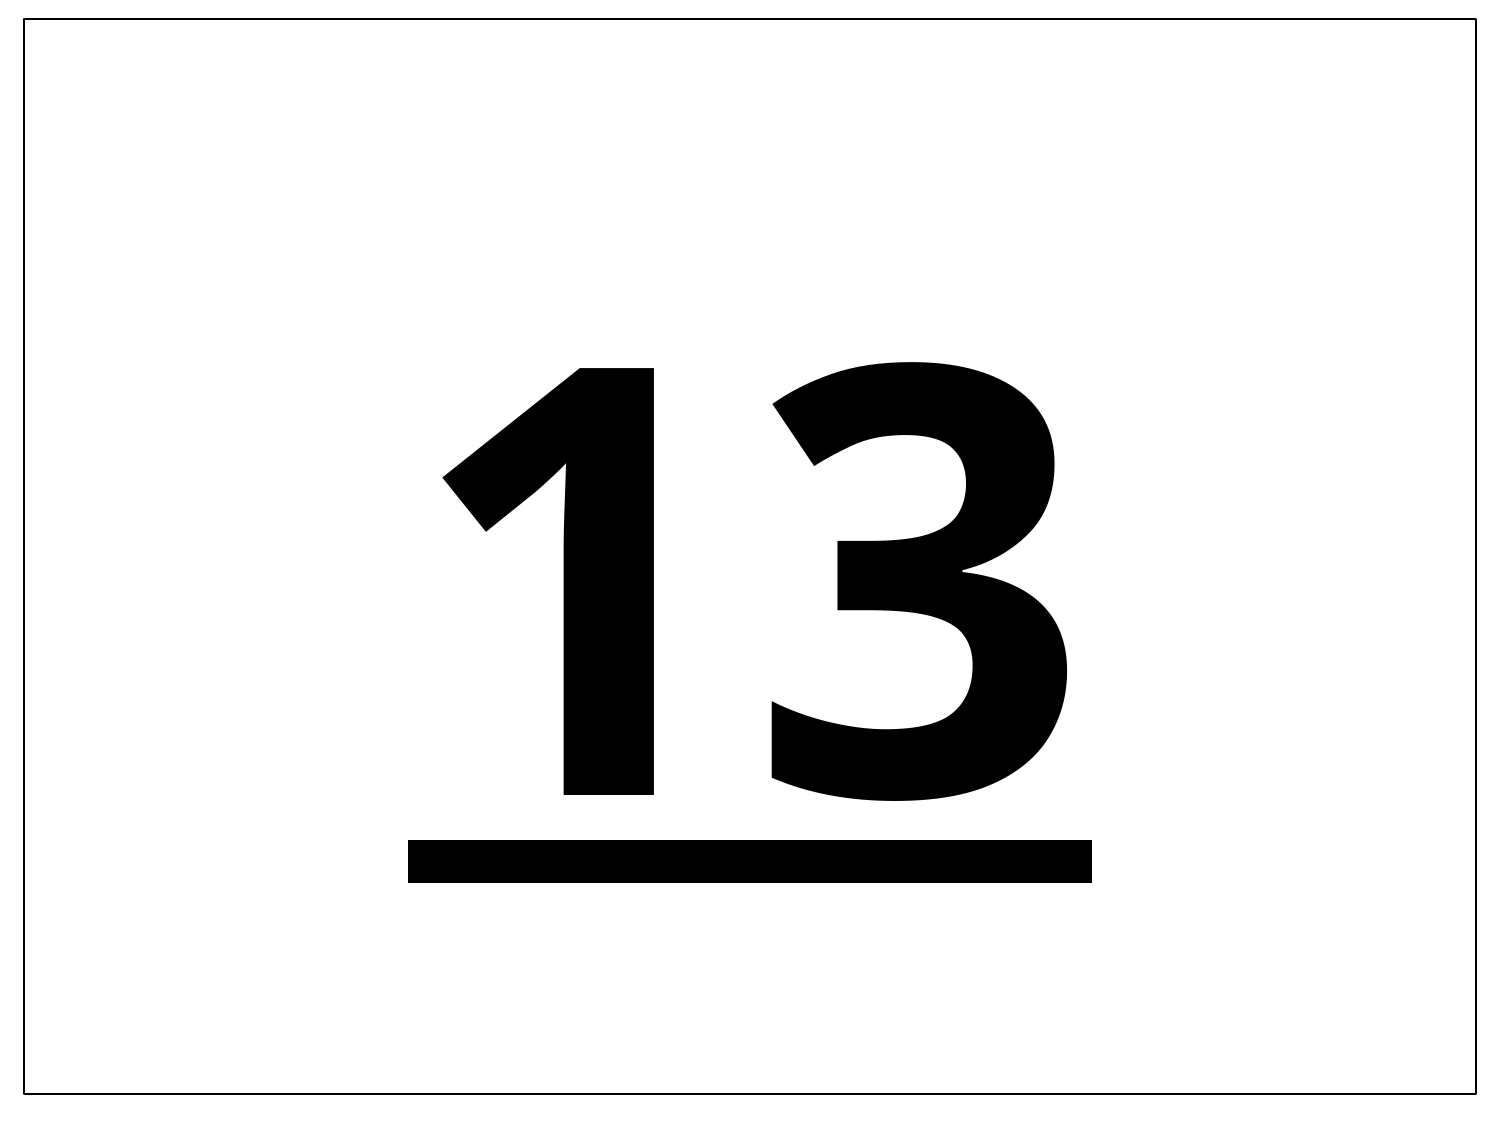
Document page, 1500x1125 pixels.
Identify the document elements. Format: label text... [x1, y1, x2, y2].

text_box 13 [21, 17, 1479, 1096]
